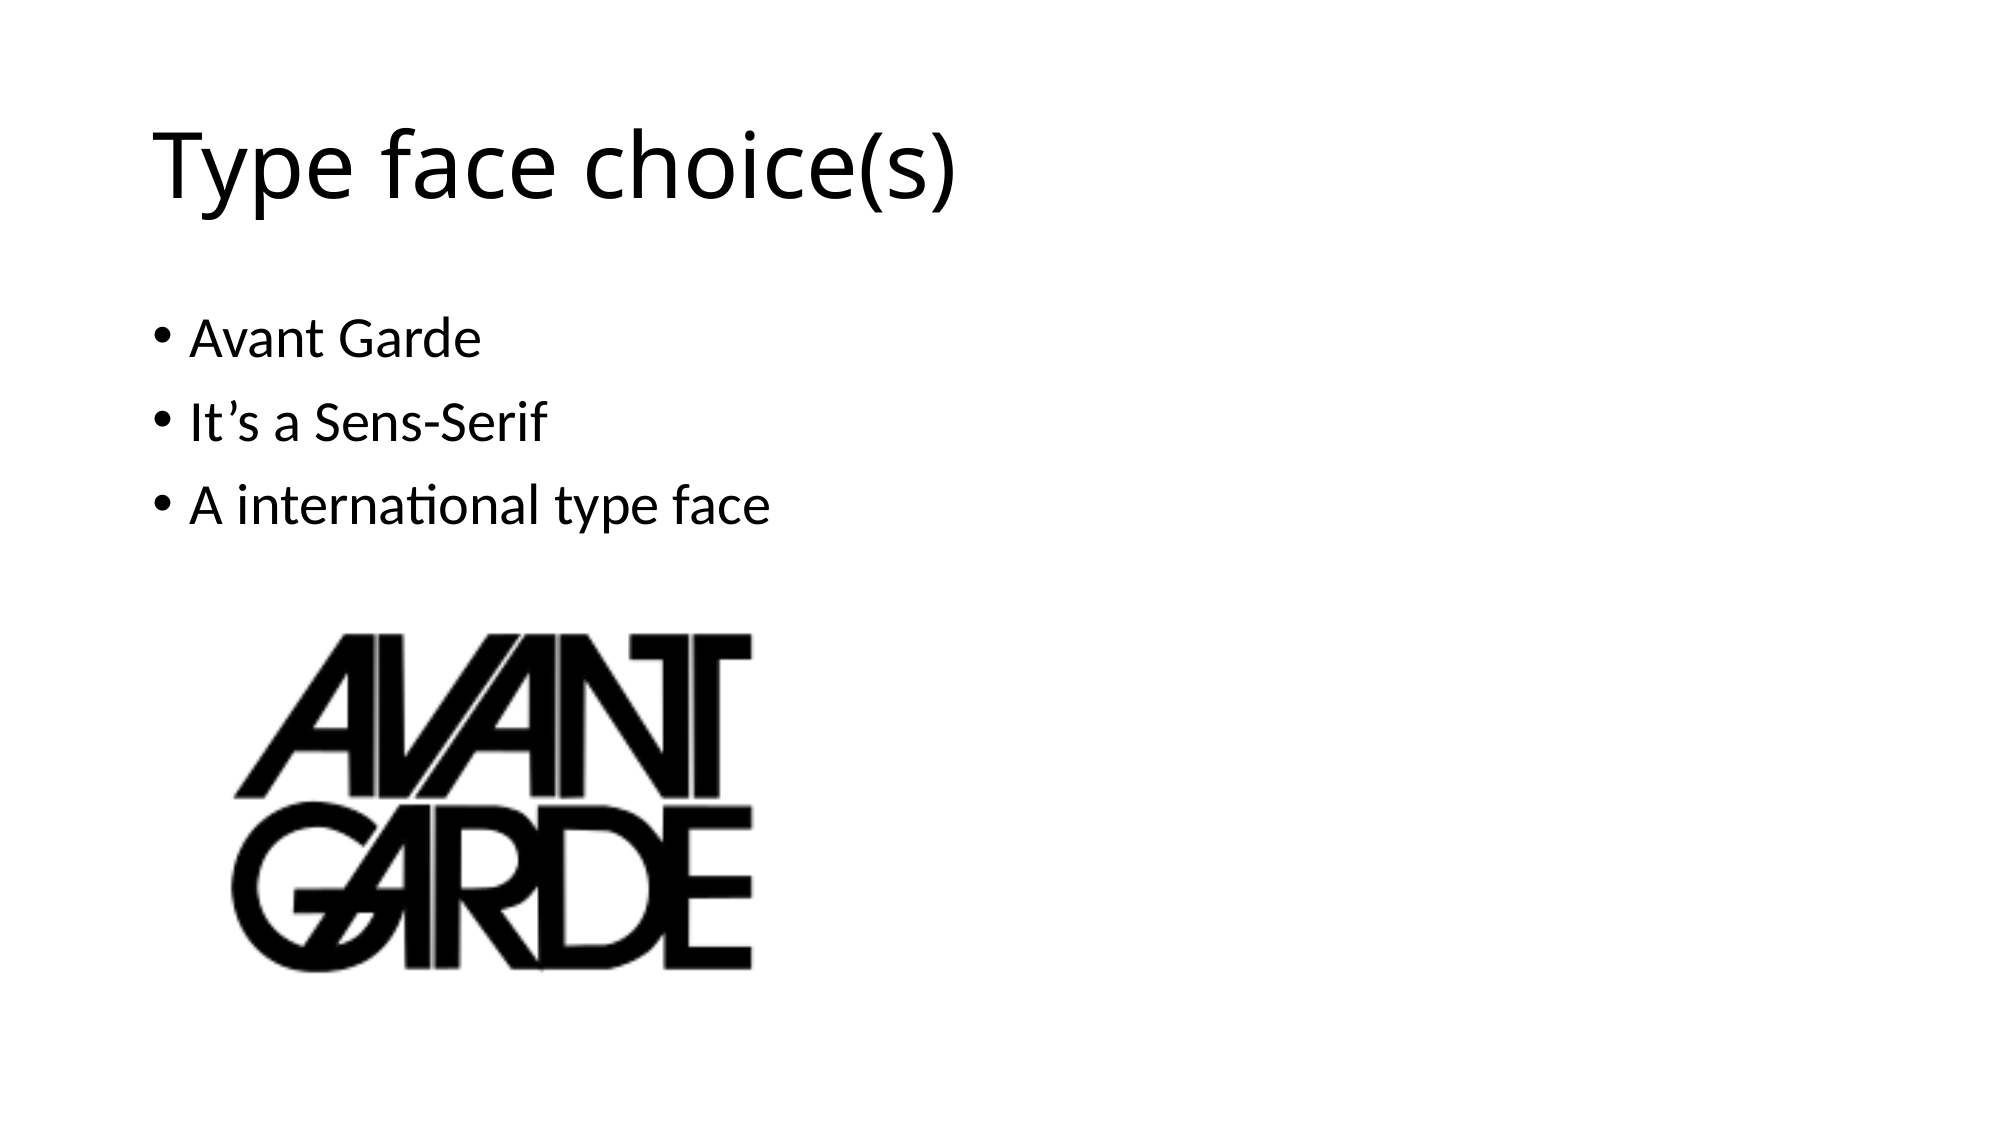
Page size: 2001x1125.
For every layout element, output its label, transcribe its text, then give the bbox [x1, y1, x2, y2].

picture [181, 575, 806, 1036]
list Avant Garde It’s a Sens-Serif A international type face [137, 299, 1863, 1014]
title Type face choice(s) [137, 59, 1863, 278]
